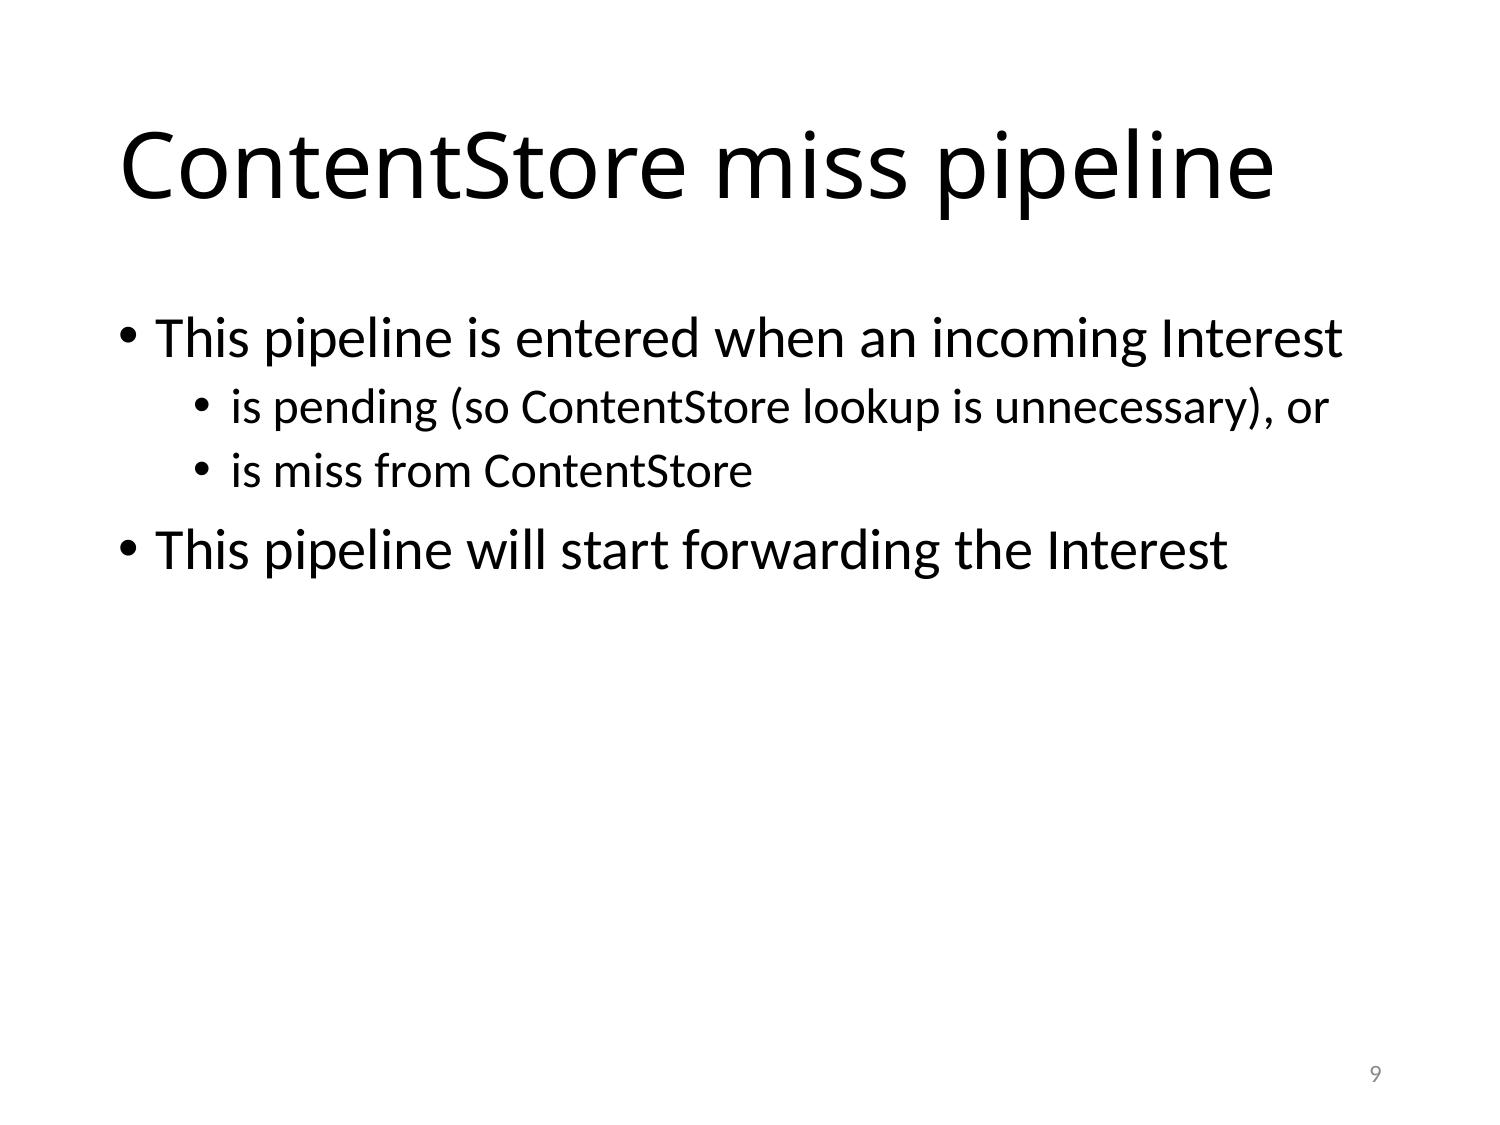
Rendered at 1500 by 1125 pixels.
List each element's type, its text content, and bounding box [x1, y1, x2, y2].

slide_number 9 [1059, 1042, 1397, 1103]
title ContentStore miss pipeline [103, 59, 1397, 278]
list This pipeline is entered when an incoming Interest is pending (so ContentStore lookup is unnecessary), or is miss from ContentStore This pipeline will start forwarding the Interest [103, 299, 1397, 604]
